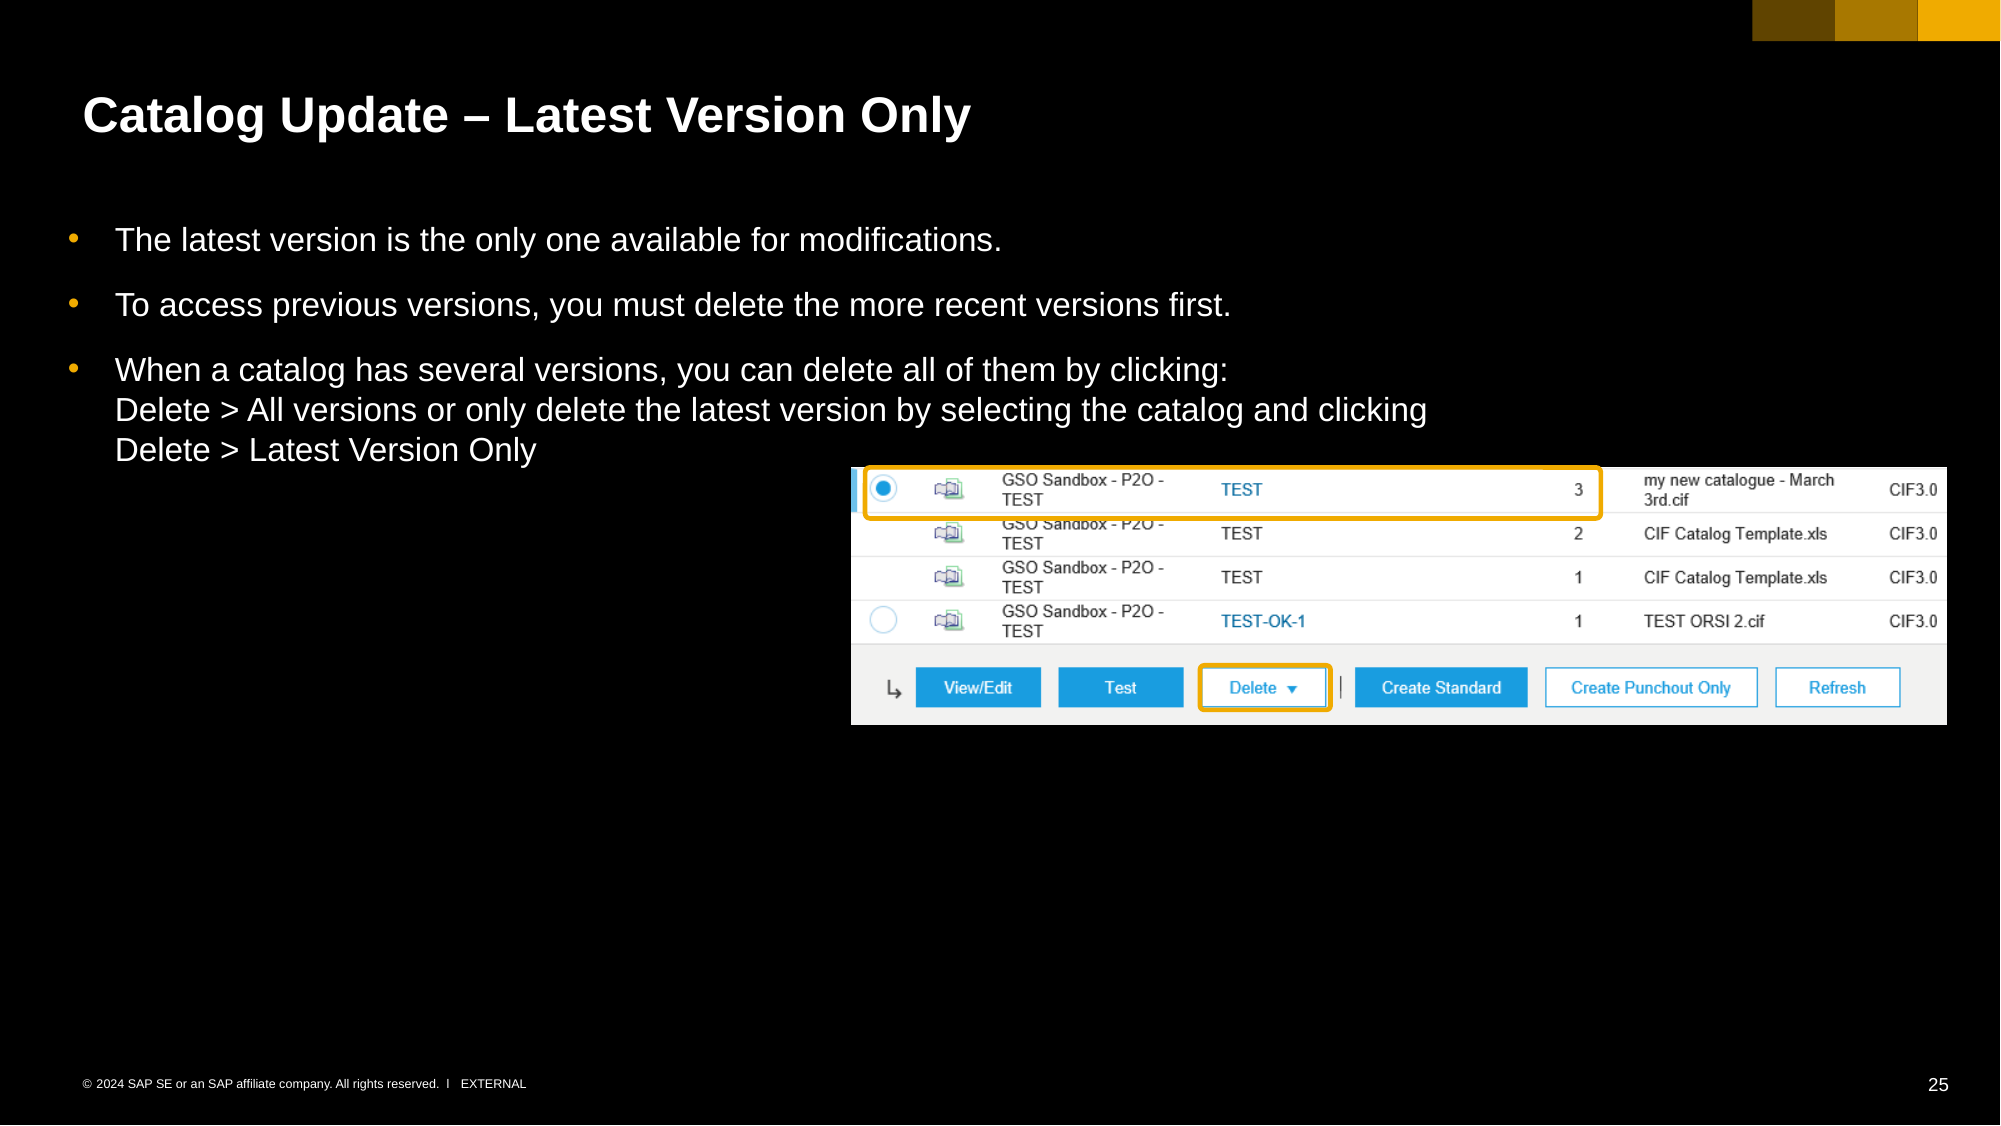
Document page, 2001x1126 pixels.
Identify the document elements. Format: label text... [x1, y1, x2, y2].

text_box The latest version is the only one available for modifications. To access previous versions, you must delete the more recent versions first. When a catalog has several versions, you can delete all of them by clicking: Delete > All versions or only delete the latest version by selecting the catalog and clicking Delete > Latest Version Only [53, 211, 1947, 529]
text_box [851, 467, 1948, 726]
title Catalog Update – Latest Version Only [82, 82, 1918, 144]
